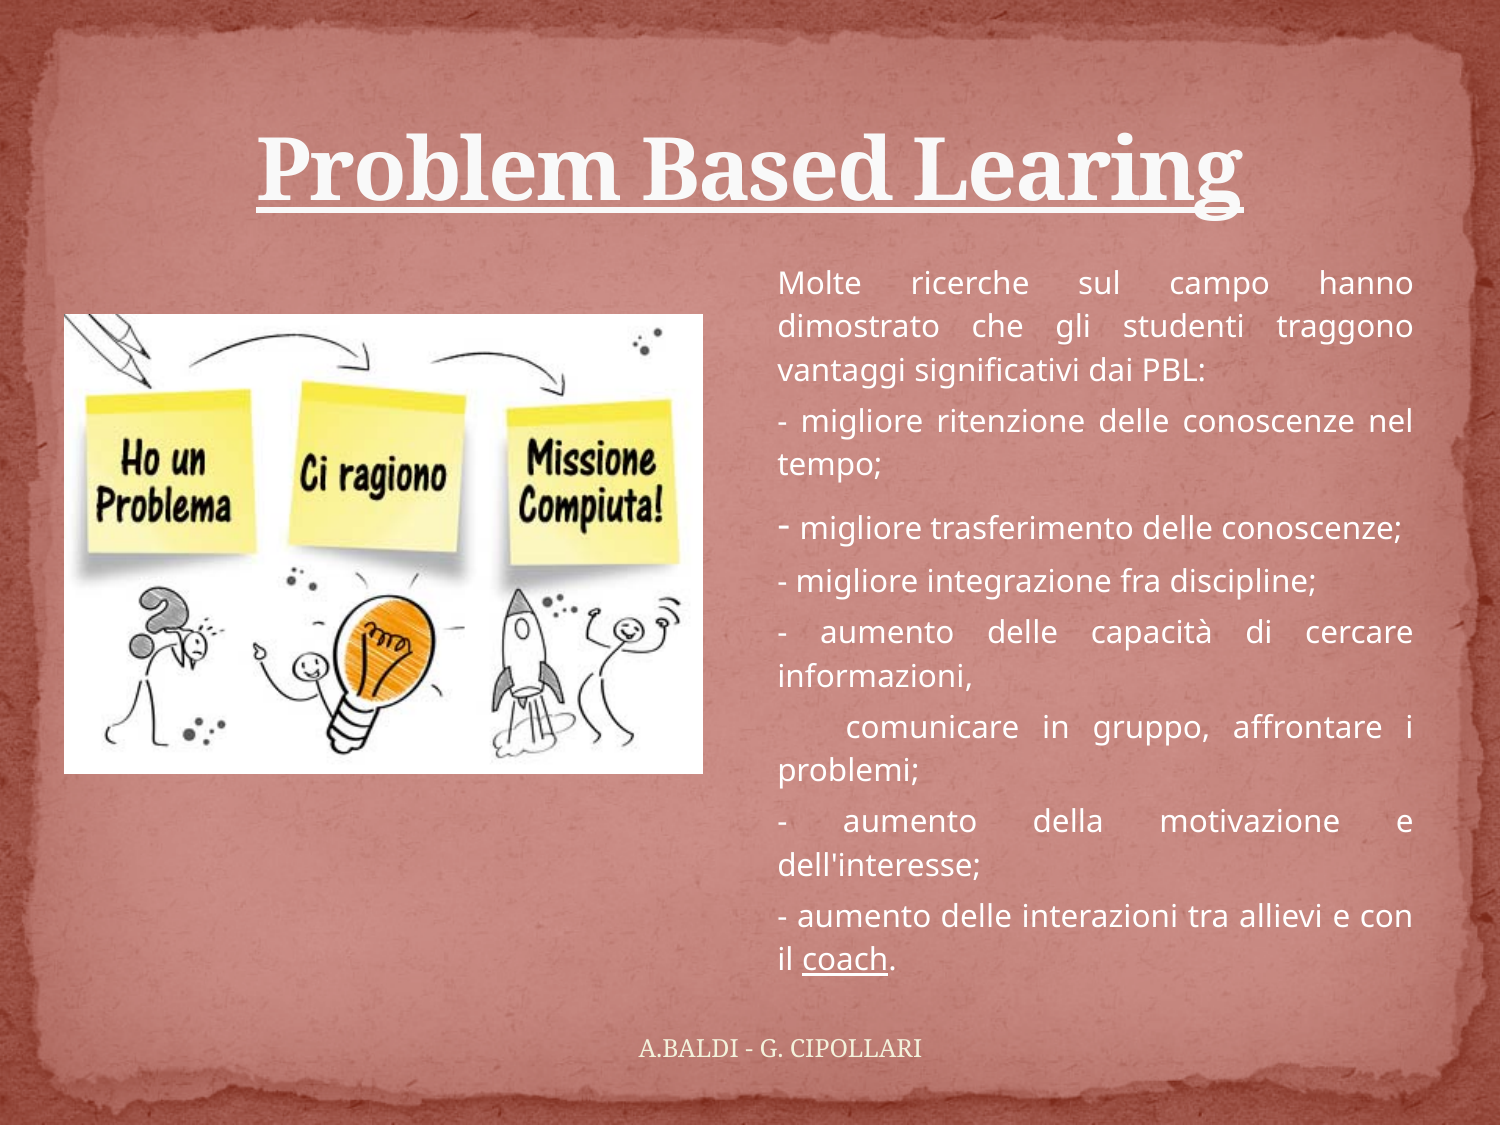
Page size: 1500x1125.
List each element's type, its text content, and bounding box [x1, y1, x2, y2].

list Molte ricerche sul campo hanno dimostrato che gli studenti traggono vantaggi significativi dai PBL: - migliore ritenzione delle conoscenze nel tempo; - migliore trasferimento delle conoscenze; - migliore integrazione fra discipline; - aumento delle capacità di cercare informazioni, comunicare in gruppo, affrontare i problemi; - aumento della motivazione e dell'interesse; - aumento delle interazioni tra allievi e con il coach. [762, 249, 1429, 1000]
title Problem Based Learing [74, 24, 1425, 225]
picture [64, 314, 703, 774]
footer A.BALDI - G. CIPOLLARI [350, 1017, 938, 1081]
list [75, 249, 741, 1000]
